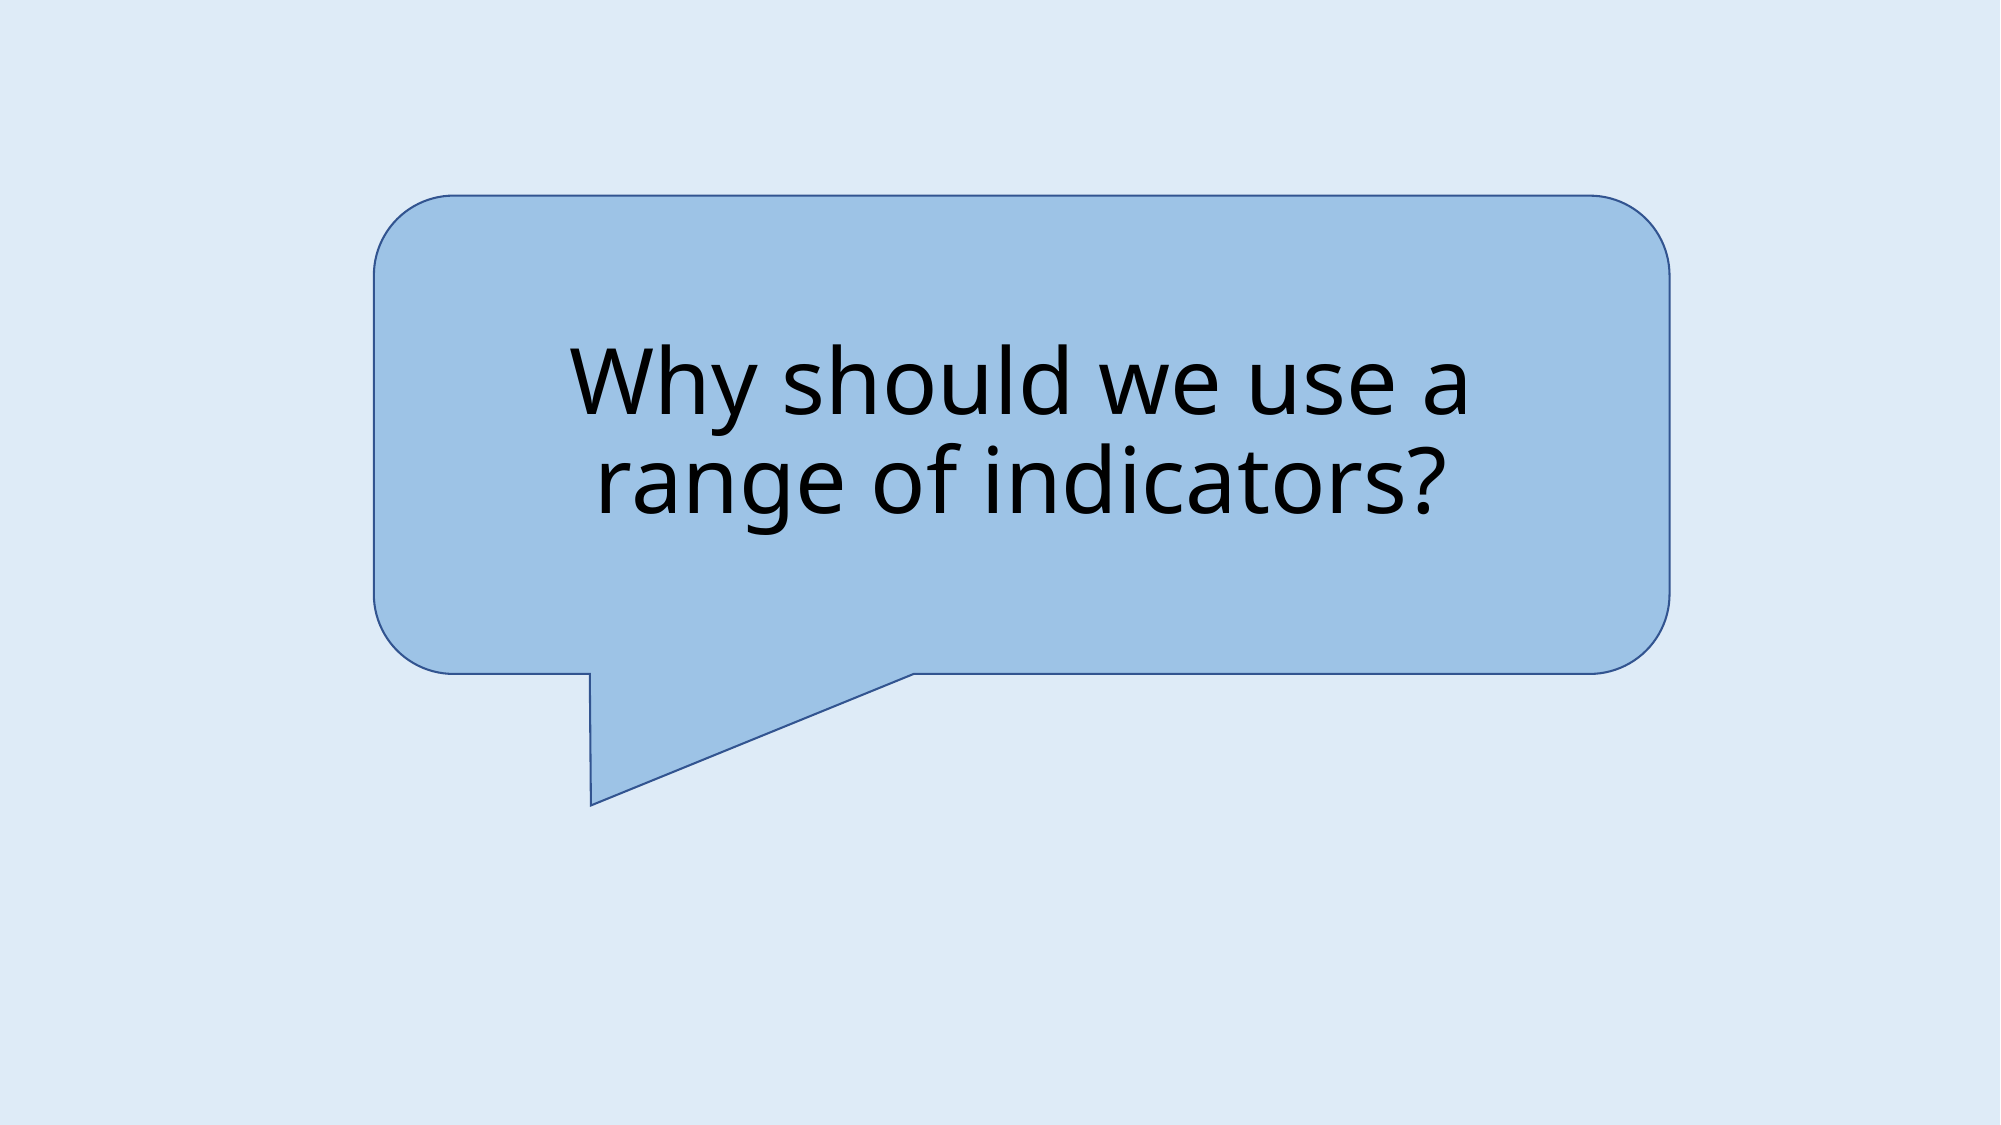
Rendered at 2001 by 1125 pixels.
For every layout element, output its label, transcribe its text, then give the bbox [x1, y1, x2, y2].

text_box [372, 194, 1671, 807]
title Why should we use a range of indicators? [470, 288, 1573, 581]
